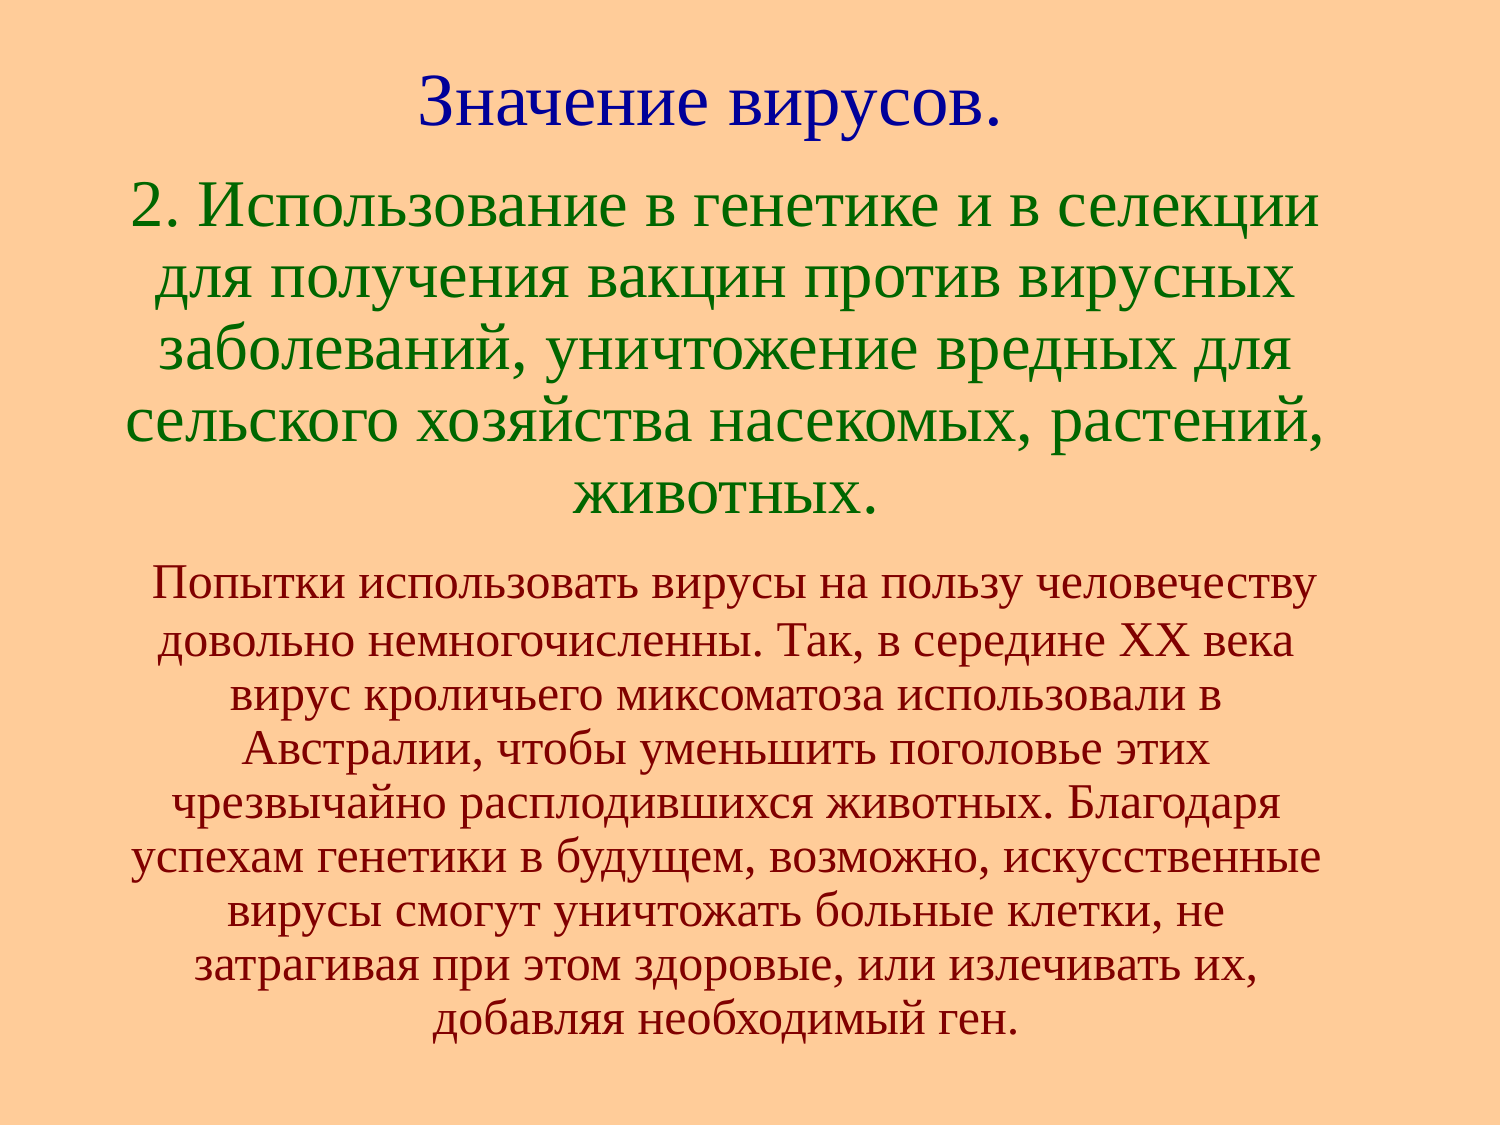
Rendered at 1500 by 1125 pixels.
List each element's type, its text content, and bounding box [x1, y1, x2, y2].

text_box Значение вирусов. [402, 42, 1019, 148]
subtitle 2. Использование в генетике и в селекции для получения вакцин против вирусных заболеваний, уничтожение вредных для сельского хозяйства насекомых, растений, животных. Попытки использовать вирусы на пользу человечеству довольно немногочисленны. Так, в середине XX века вирус кроличьего миксоматоза использовали в Австралии, чтобы уменьшить поголовье этих чрезвычайно расплодившихся животных. Благодаря успехам генетики в будущем, возможно, искусственные вирусы смогут уничтожать больные клетки, не затрагивая при этом здоровые, или излечивать их, добавляя необходимый ген. [100, 160, 1353, 1063]
